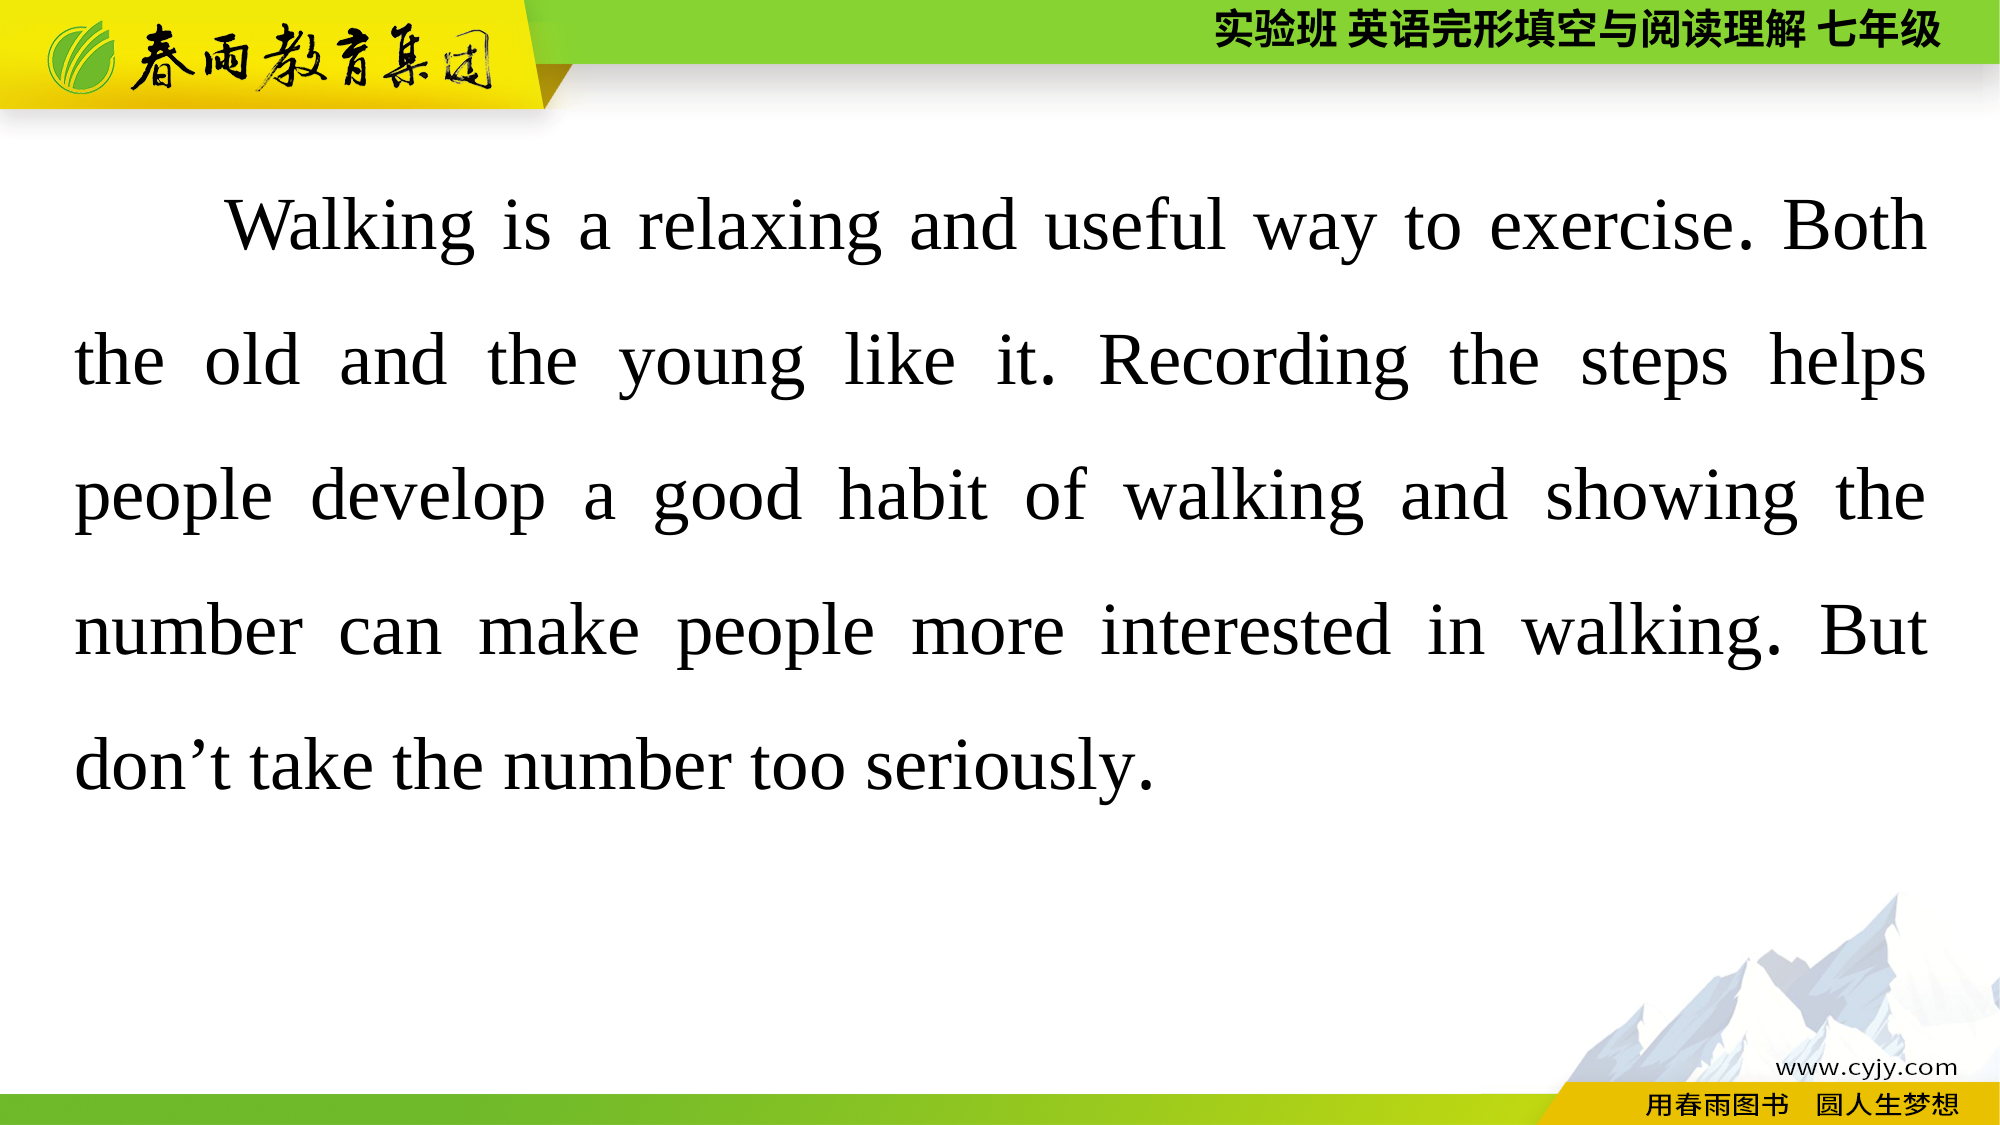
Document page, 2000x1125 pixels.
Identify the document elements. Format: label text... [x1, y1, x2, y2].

list Walking is a relaxing and useful way to exercise. Both the old and the young like it. Recording the steps helps people develop a good habit of walking and showing the number can make people more interested in walking. But don’t take the number too seriously. [59, 122, 1944, 802]
picture [0, 0, 2000, 1125]
